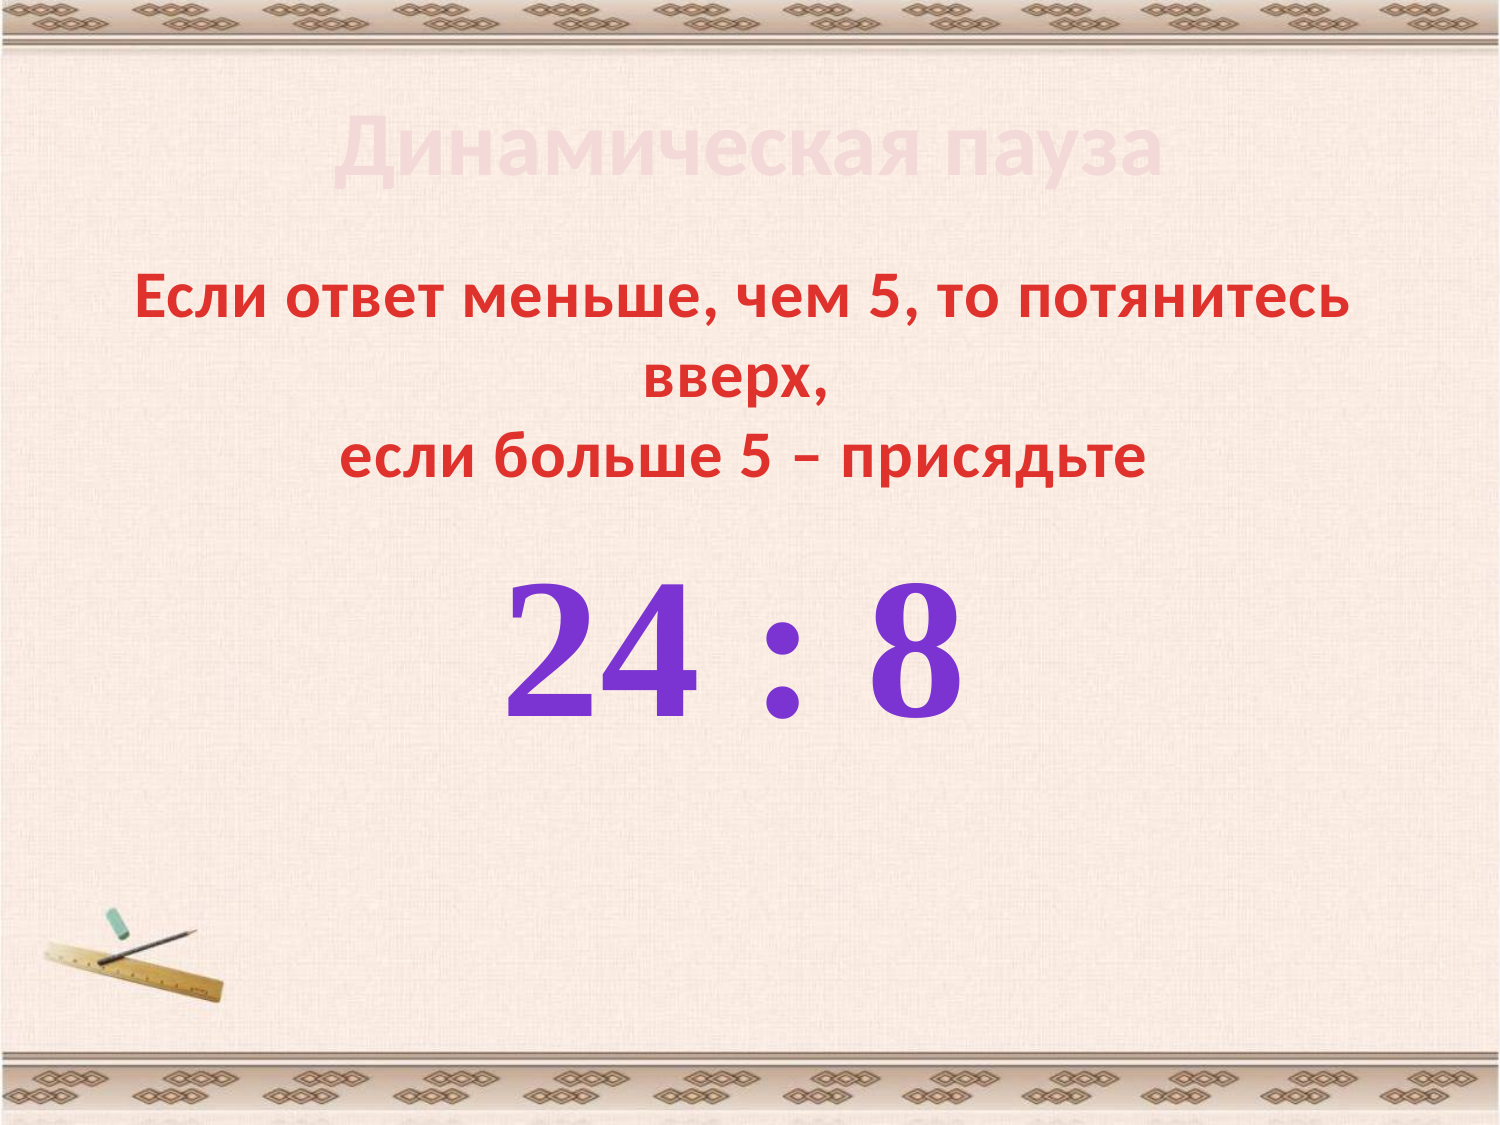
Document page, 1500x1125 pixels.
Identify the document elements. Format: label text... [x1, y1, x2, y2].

title Динамическая пауза [75, 45, 1425, 233]
text_box Если ответ меньше, чем 5, то потянитесь вверх, если больше 5 – присядьте [41, 243, 1447, 499]
text_box 24 : 8 [485, 509, 1003, 765]
picture [0, 0, 1500, 1125]
